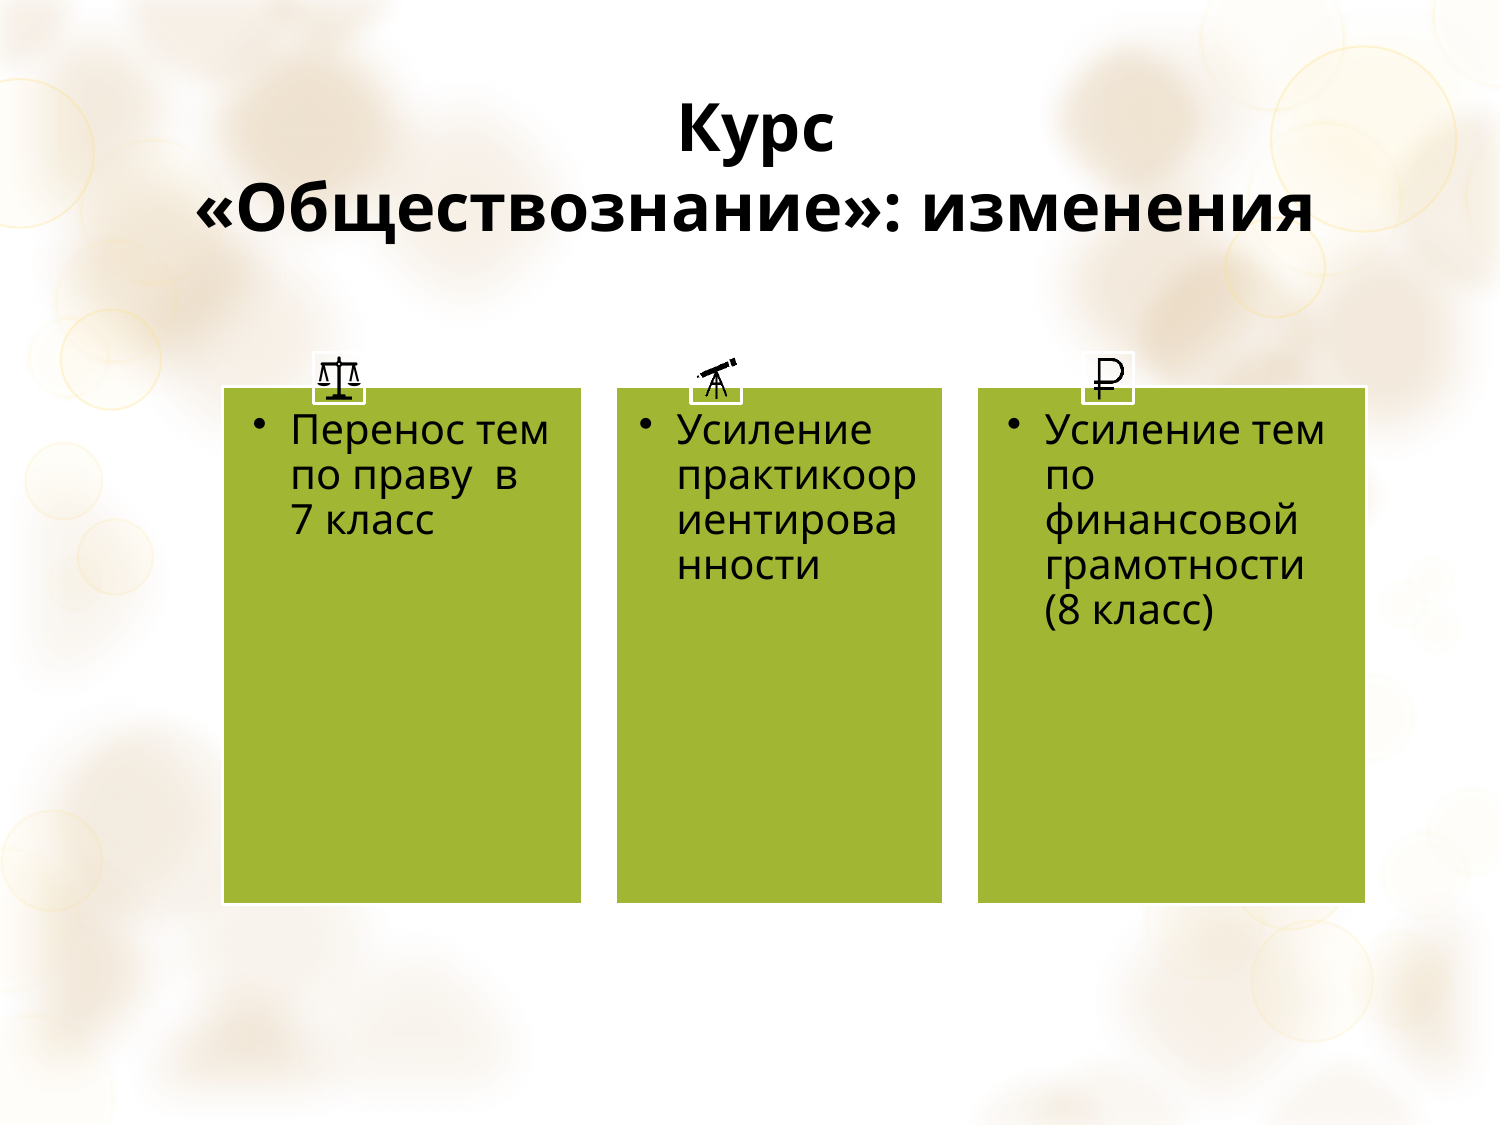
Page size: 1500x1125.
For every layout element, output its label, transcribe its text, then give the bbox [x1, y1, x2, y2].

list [165, 295, 1424, 962]
title Курс «Обществознание»: изменения [88, 66, 1424, 263]
